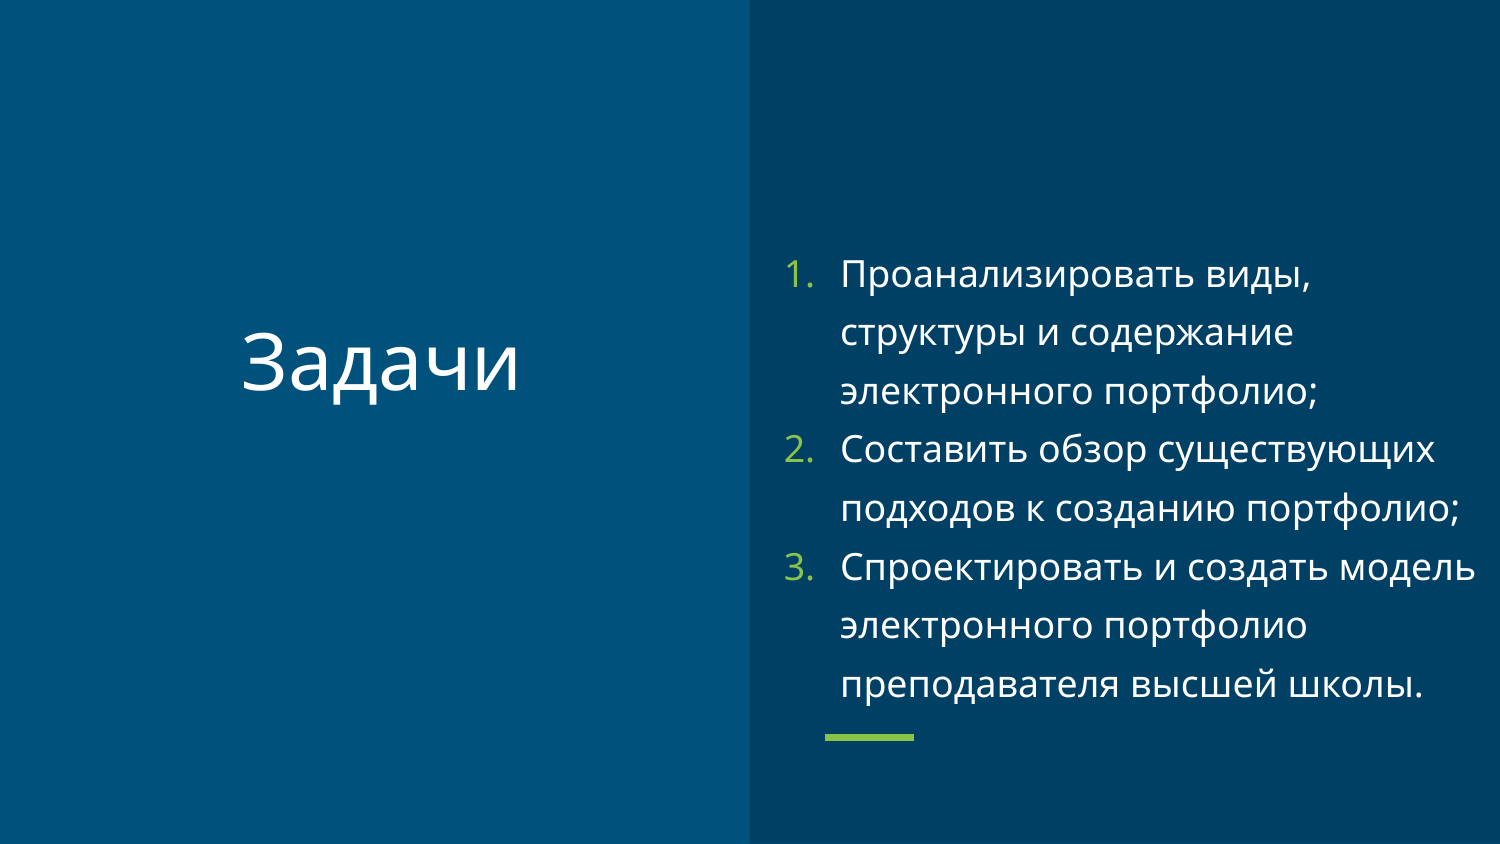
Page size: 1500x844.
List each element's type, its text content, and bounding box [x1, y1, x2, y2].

title Задачи [50, 289, 715, 537]
list Проанализировать виды, структуры и содержание электронного портфолио; Составить обзор существующих подходов к созданию портфолио; Спроектировать и создать модель электронного портфолио преподавателя высшей школы. [750, 208, 1500, 740]
